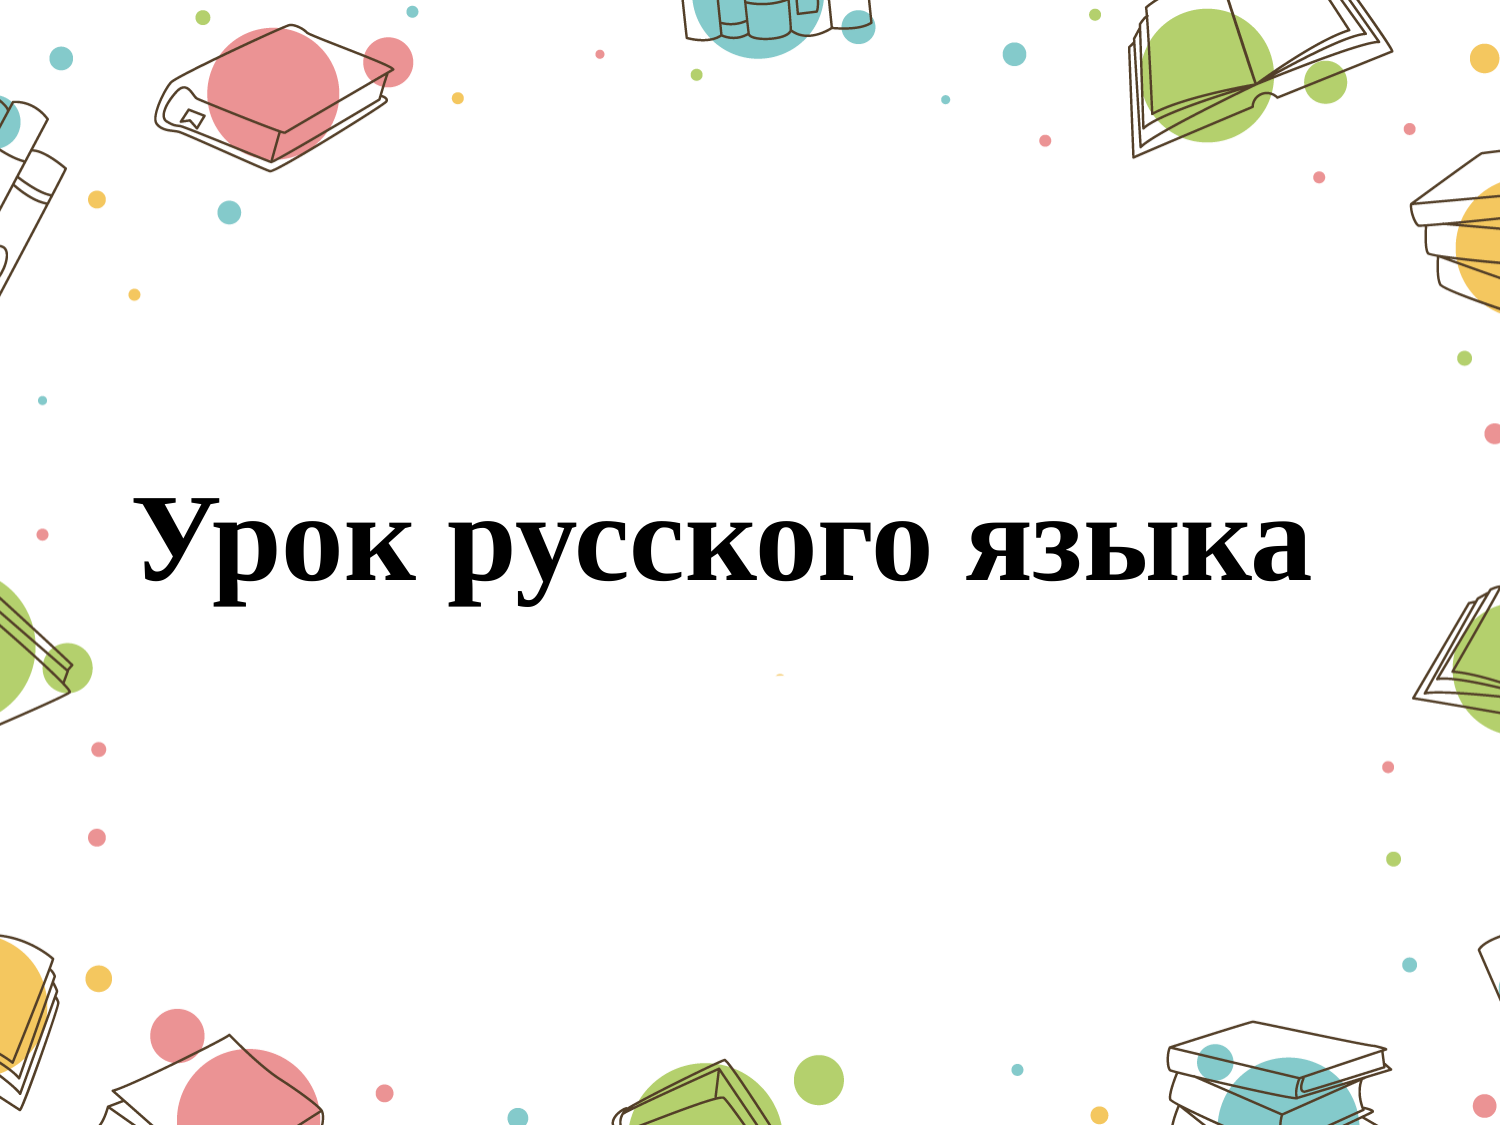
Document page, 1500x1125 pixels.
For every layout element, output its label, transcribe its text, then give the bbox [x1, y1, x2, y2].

title Урок русского языка [100, 373, 1376, 766]
picture [0, 0, 1500, 1125]
